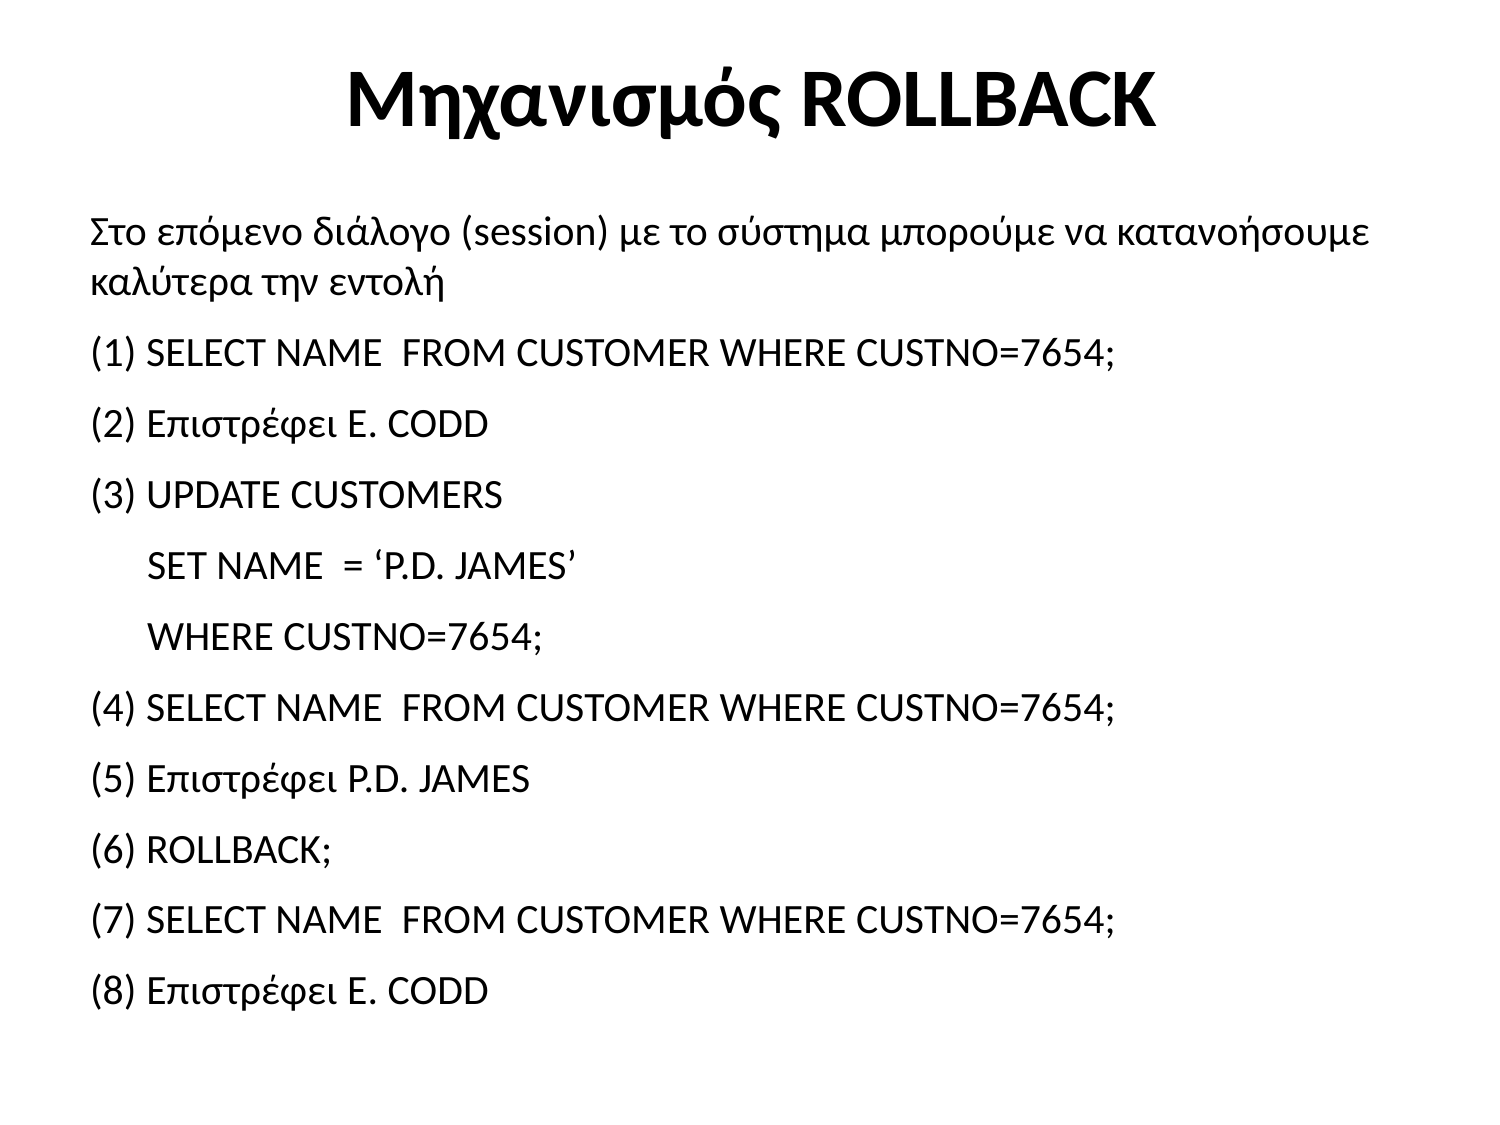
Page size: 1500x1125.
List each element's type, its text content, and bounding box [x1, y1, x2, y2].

title Μηχανισμός ROLLBACK [76, 19, 1427, 169]
list Στο επόμενο διάλογο (session) με το σύστημα μπορούμε να κατανοήσουμε καλύτερα την εντολή (1) SELECT NAME FROM CUSTOMER WHERE CUSTNO=7654; (2) Επιστρέφει E. CODD (3) UPDATE CUSTOMERS SET NAME = ‘P.D. JAMES’ WHERE CUSTNO=7654; (4) SELECT NAME FROM CUSTOMER WHERE CUSTNO=7654; (5) Επιστρέφει P.D. JAMES (6) ROLLBACK; (7) SELECT NAME FROM CUSTOMER WHERE CUSTNO=7654; (8) Επιστρέφει E. CODD [75, 196, 1425, 1024]
